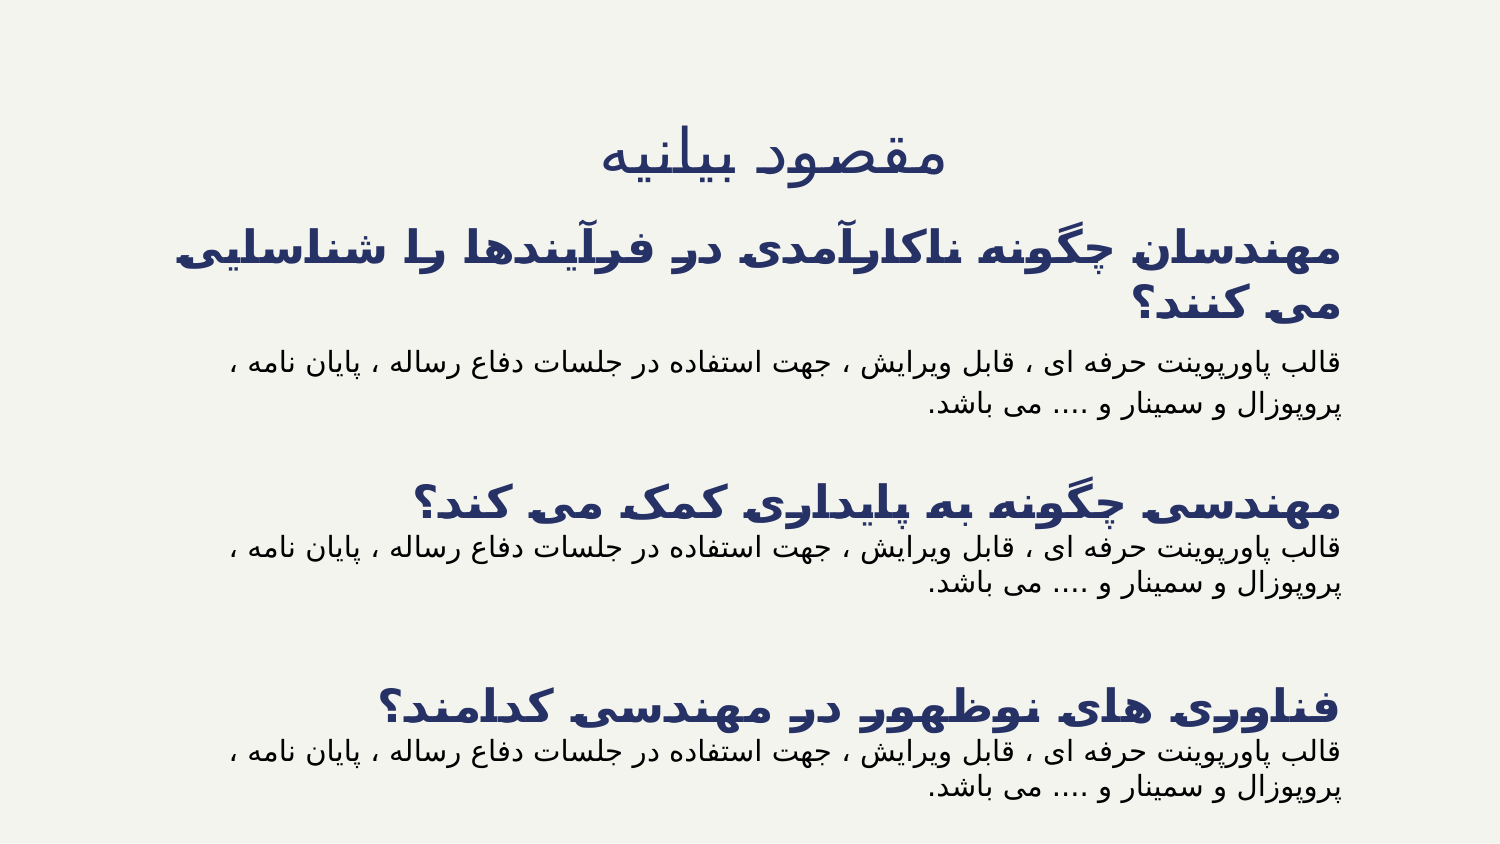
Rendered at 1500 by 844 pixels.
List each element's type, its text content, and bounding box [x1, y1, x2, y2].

text_box مهندسان چگونه ناکارآمدی در فرآیندها را شناسایی می کنند؟ قالب پاورپوينت حرفه ای ، قابل ویرایش ، جهت استفاده در جلسات دفاع رساله ، پایان نامه ، پروپوزال و سمینار و .... می باشد. مهندسی چگونه به پایداری کمک می کند؟ قالب پاورپوينت حرفه ای ، قابل ویرایش ، جهت استفاده در جلسات دفاع رساله ، پایان نامه ، پروپوزال و سمینار و .... می باشد. فناوری های نوظهور در مهندسی کدامند؟ قالب پاورپوينت حرفه ای ، قابل ویرایش ، جهت استفاده در جلسات دفاع رساله ، پایان نامه ، پروپوزال و سمینار و .... می باشد. [129, 190, 1345, 803]
title مقصود بیانیه [487, 109, 1063, 190]
